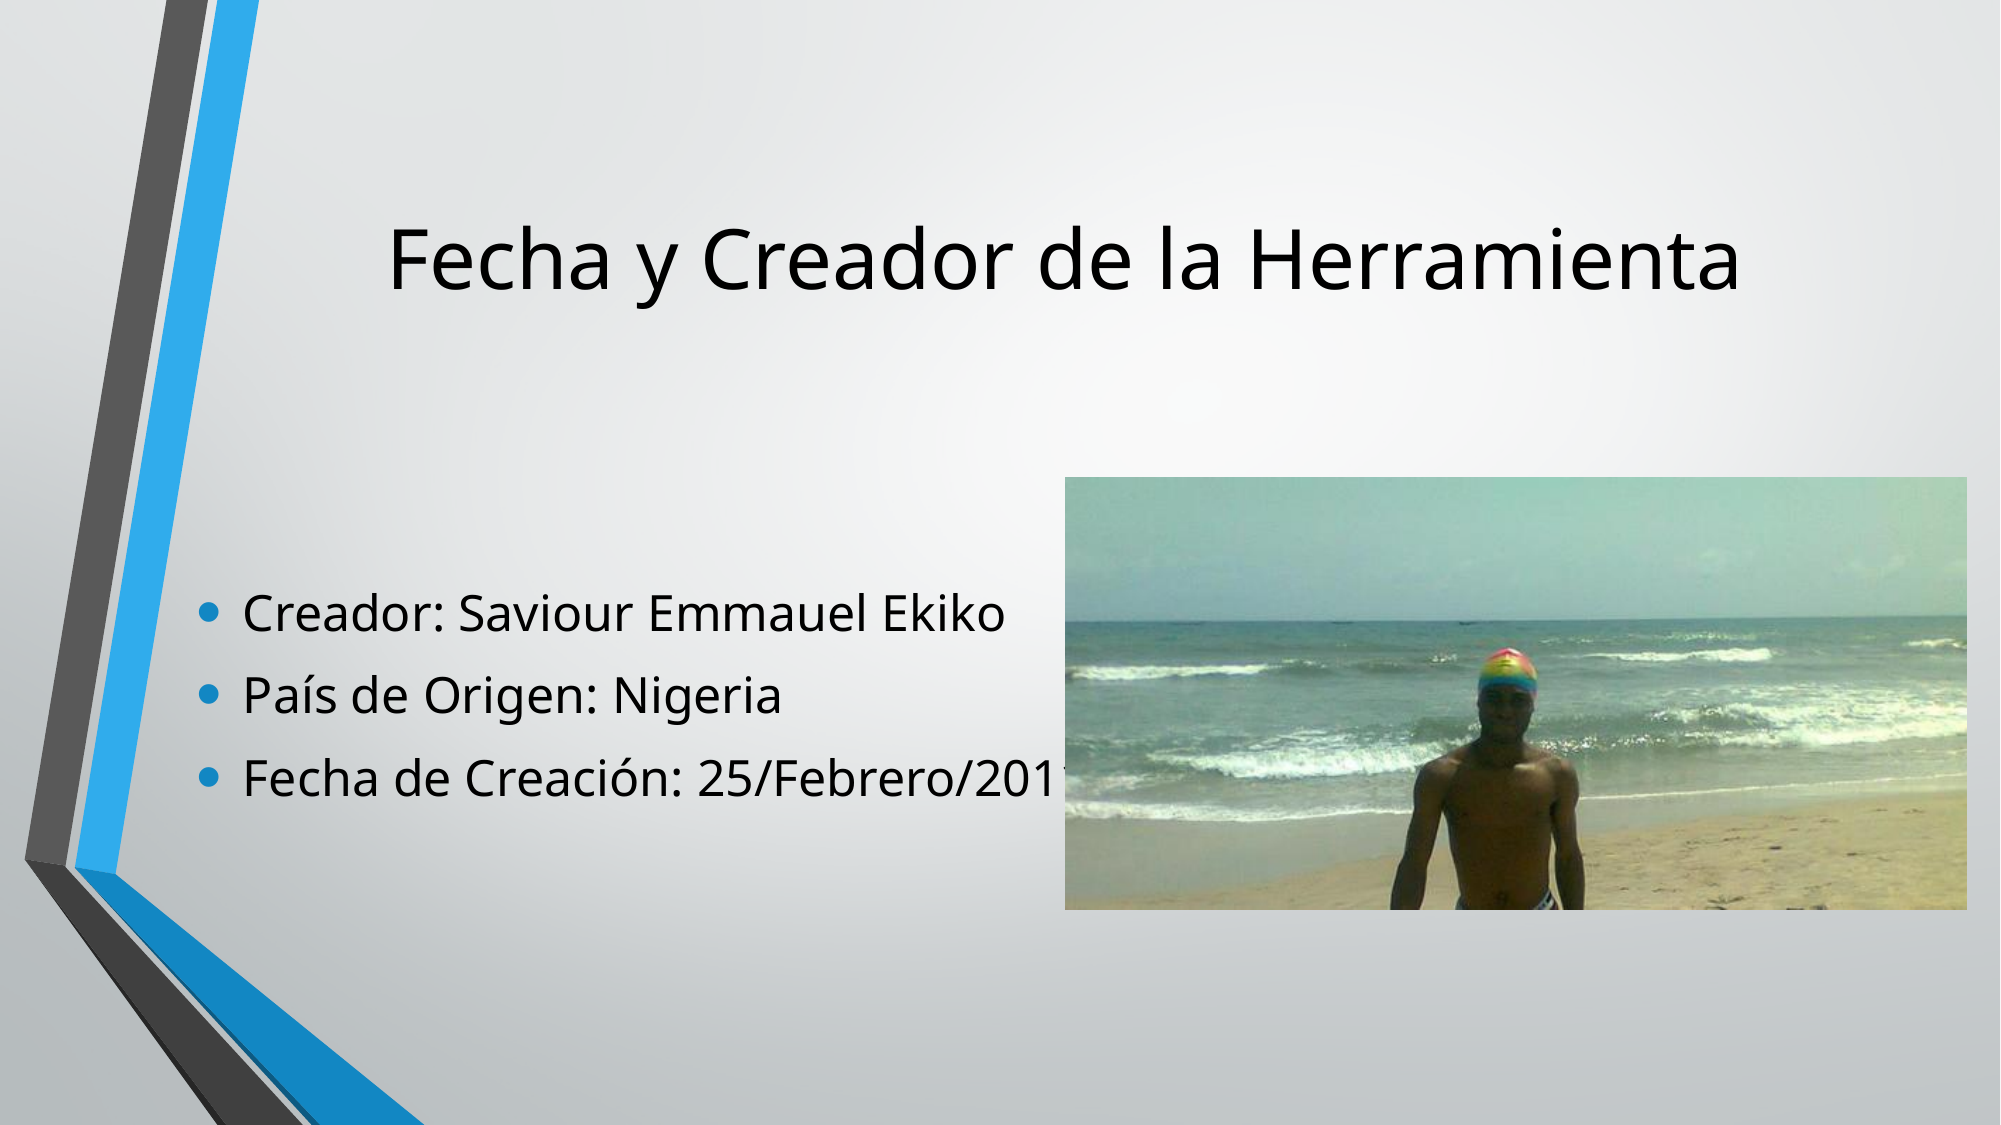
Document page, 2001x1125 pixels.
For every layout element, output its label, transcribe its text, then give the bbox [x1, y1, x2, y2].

list Creador: Saviour Emmauel Ekiko País de Origen: Nigeria Fecha de Creación: 25/Febrero/2011 [181, 437, 1292, 950]
picture [1064, 477, 1967, 911]
title Fecha y Creador de la Herramienta [243, 112, 1887, 400]
